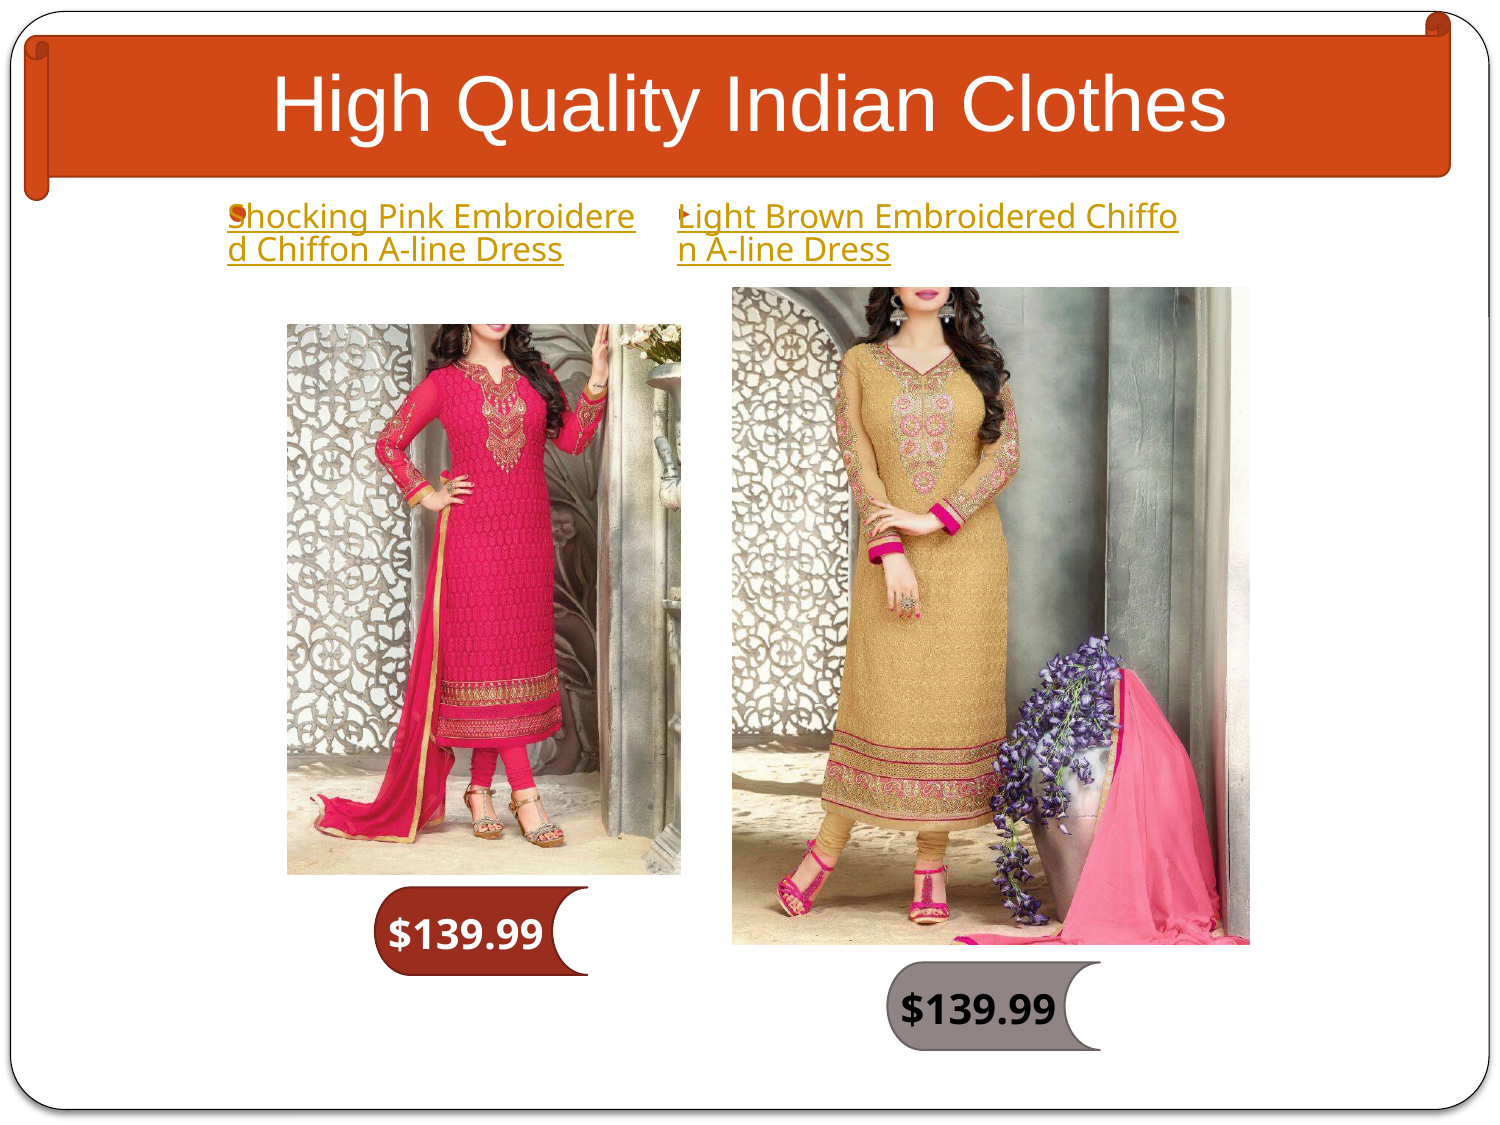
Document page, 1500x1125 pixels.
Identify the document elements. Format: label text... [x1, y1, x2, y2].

picture [287, 324, 681, 875]
text_box Light Brown Embroidered Chiffon A-line Dress [662, 187, 1263, 257]
text_box $139.99 [885, 975, 1072, 1040]
list Shocking Pink Embroidered Chiffon A-line Dress [212, 187, 662, 257]
text_box [898, 1031, 1101, 1051]
text_box [23, 11, 1451, 201]
text_box [384, 886, 589, 908]
text_box $139.99 [373, 900, 559, 965]
picture [732, 287, 1251, 946]
title High Quality Indian Clothes [75, 45, 1425, 163]
text_box [896, 961, 1101, 982]
text_box [386, 955, 589, 976]
